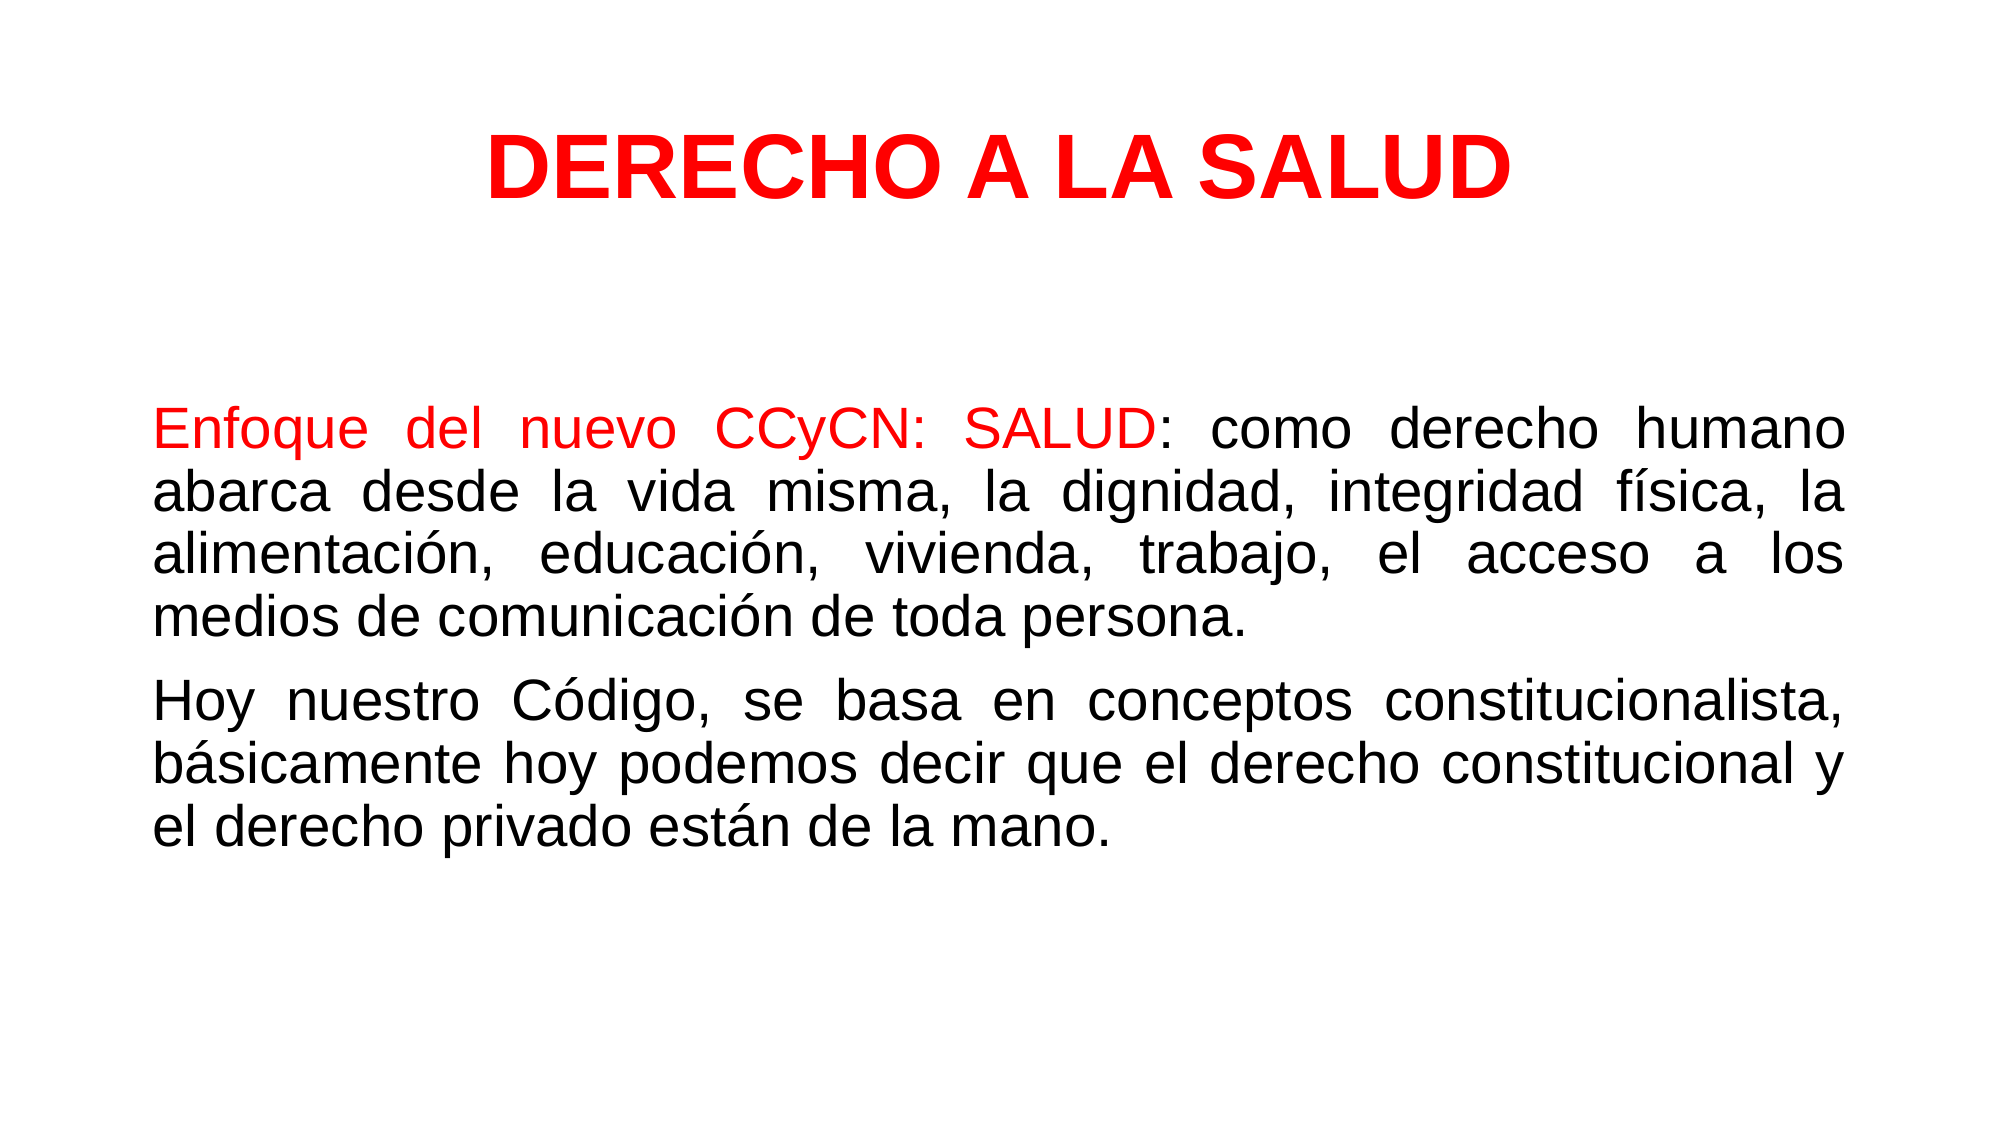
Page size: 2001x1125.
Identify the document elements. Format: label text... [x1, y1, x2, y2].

list Enfoque del nuevo CCyCN: SALUD: como derecho humano abarca desde la vida misma, la dignidad, integridad física, la alimentación, educación, vivienda, trabajo, el acceso a los medios de comunicación de toda persona. Hoy nuestro Código, se basa en conceptos constitucionalista, básicamente hoy podemos decir que el derecho constitucional y el derecho privado están de la mano. [137, 299, 1863, 1014]
title DERECHO A LA SALUD [137, 59, 1863, 278]
